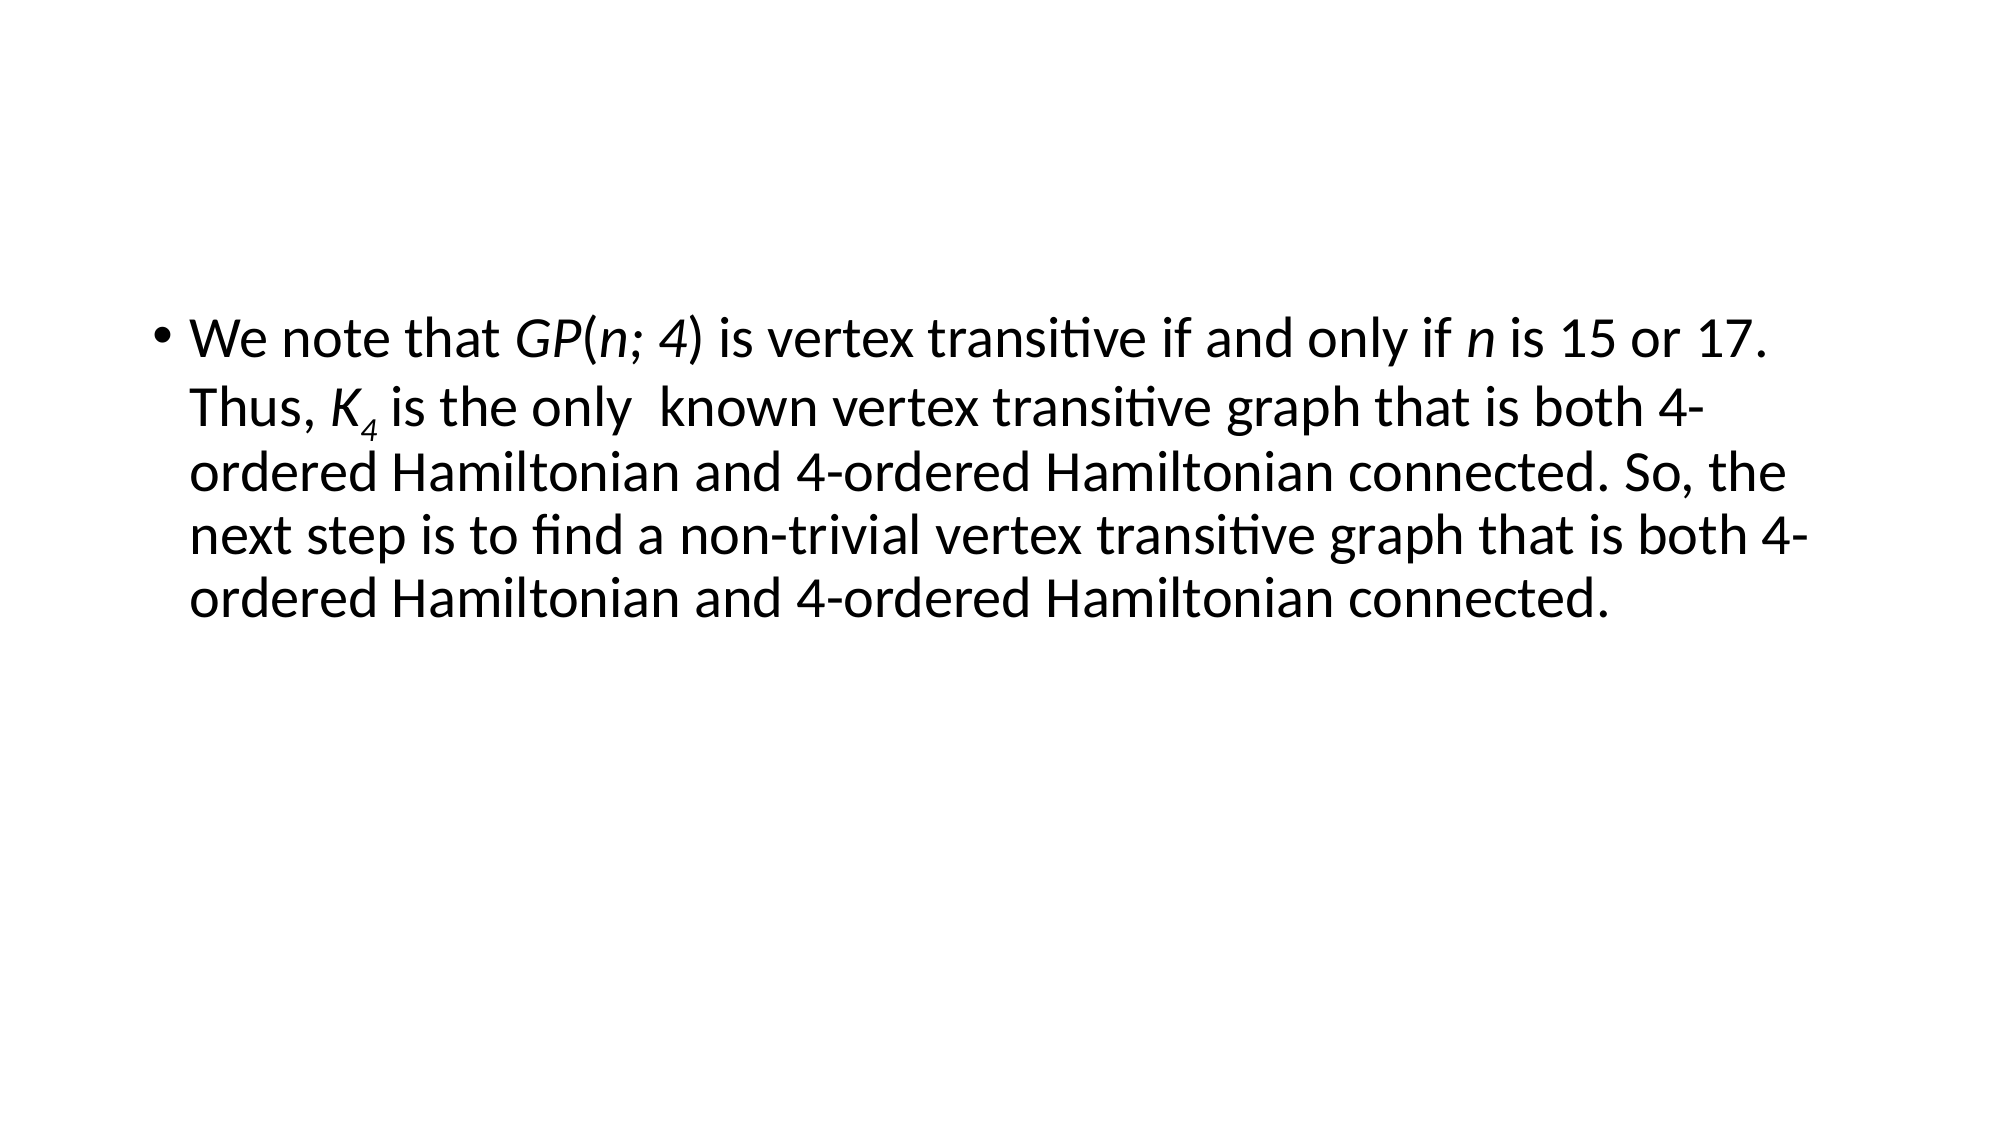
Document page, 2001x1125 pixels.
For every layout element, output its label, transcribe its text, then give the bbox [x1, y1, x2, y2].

list We note that GP(n; 4) is vertex transitive if and only if n is 15 or 17. Thus, K4 is the only known vertex transitive graph that is both 4-ordered Hamiltonian and 4-ordered Hamiltonian connected. So, the next step is to find a non-trivial vertex transitive graph that is both 4-ordered Hamiltonian and 4-ordered Hamiltonian connected. [137, 299, 1863, 1014]
